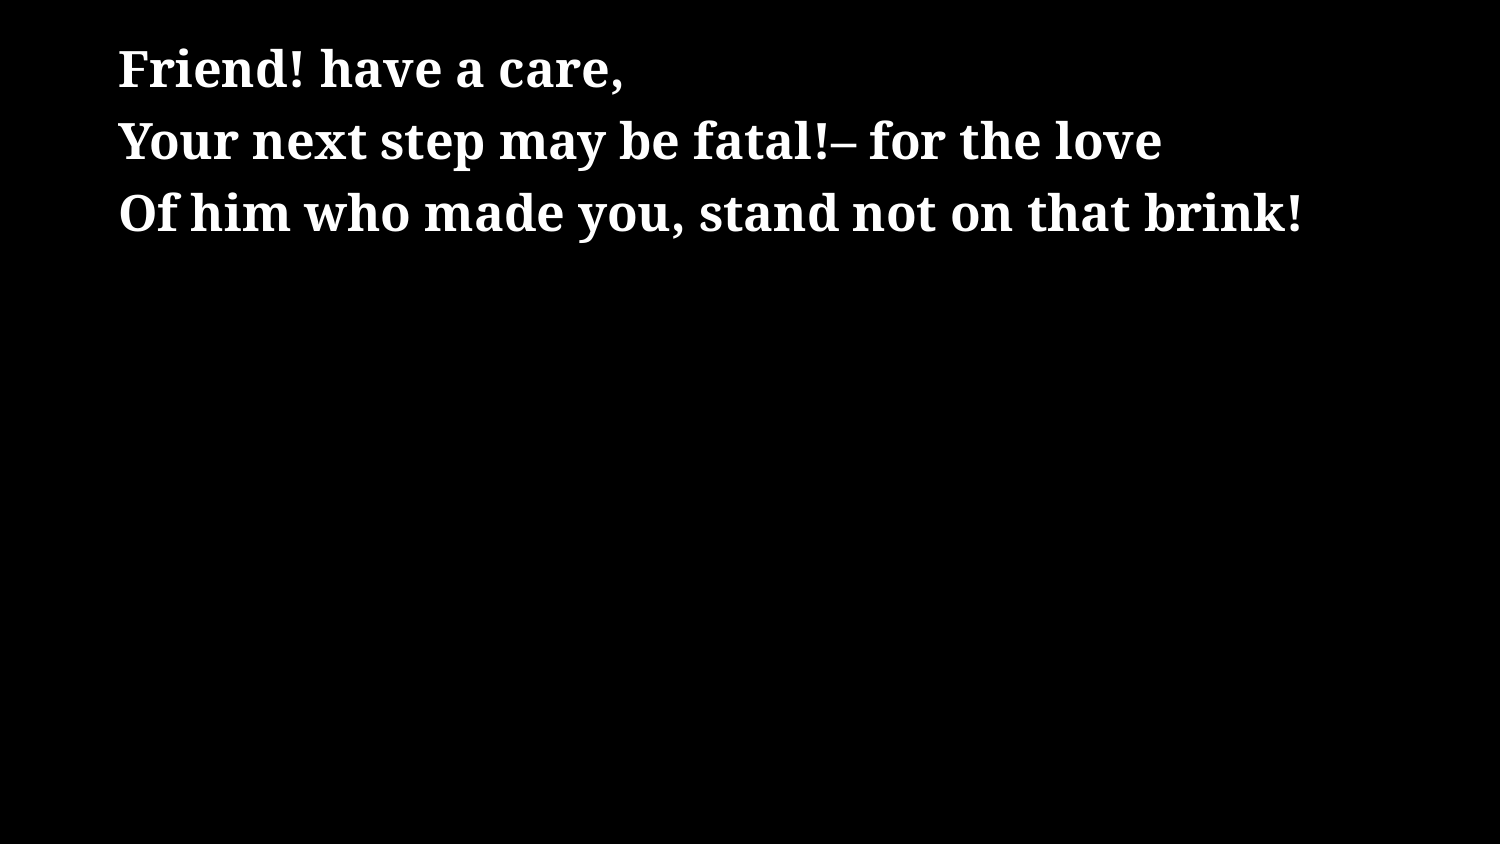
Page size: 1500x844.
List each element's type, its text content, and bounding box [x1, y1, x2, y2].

title Friend! have a care, Your next step may be fatal!– for the love Of him who made you, stand not on that brink! [103, 17, 1397, 299]
